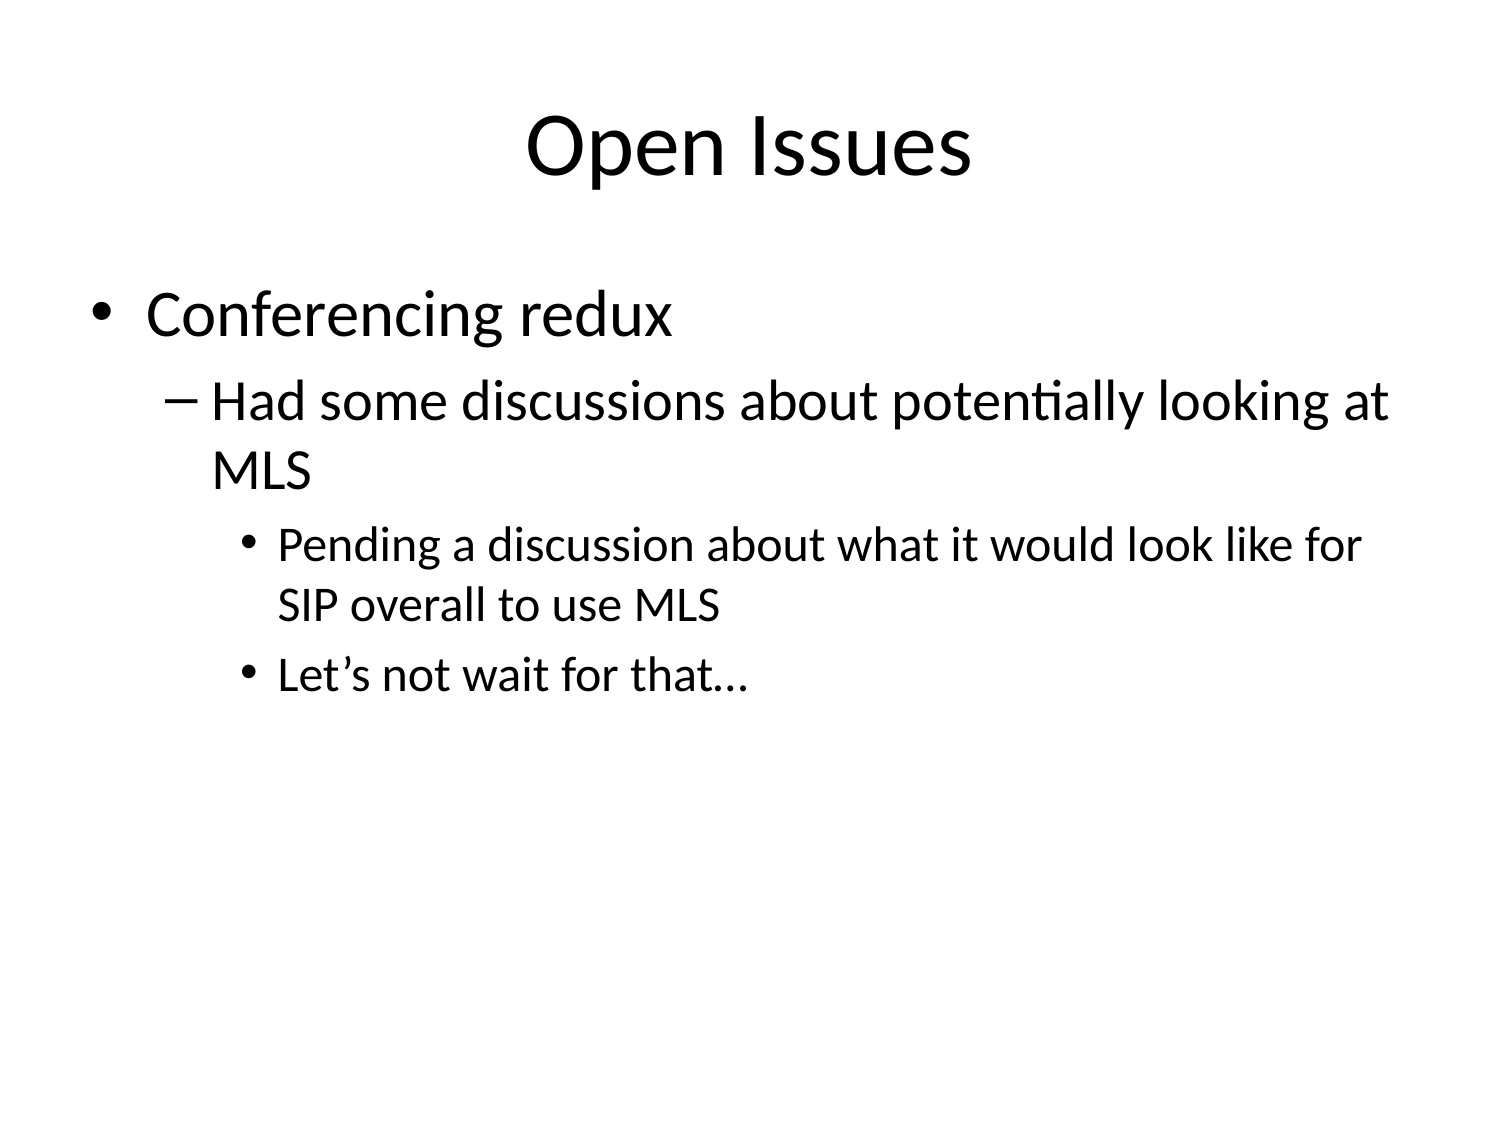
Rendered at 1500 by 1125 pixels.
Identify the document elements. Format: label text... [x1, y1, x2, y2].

list Conferencing redux Had some discussions about potentially looking at MLS Pending a discussion about what it would look like for SIP overall to use MLS Let’s not wait for that… [75, 262, 1425, 1005]
title Open Issues [75, 45, 1425, 233]
